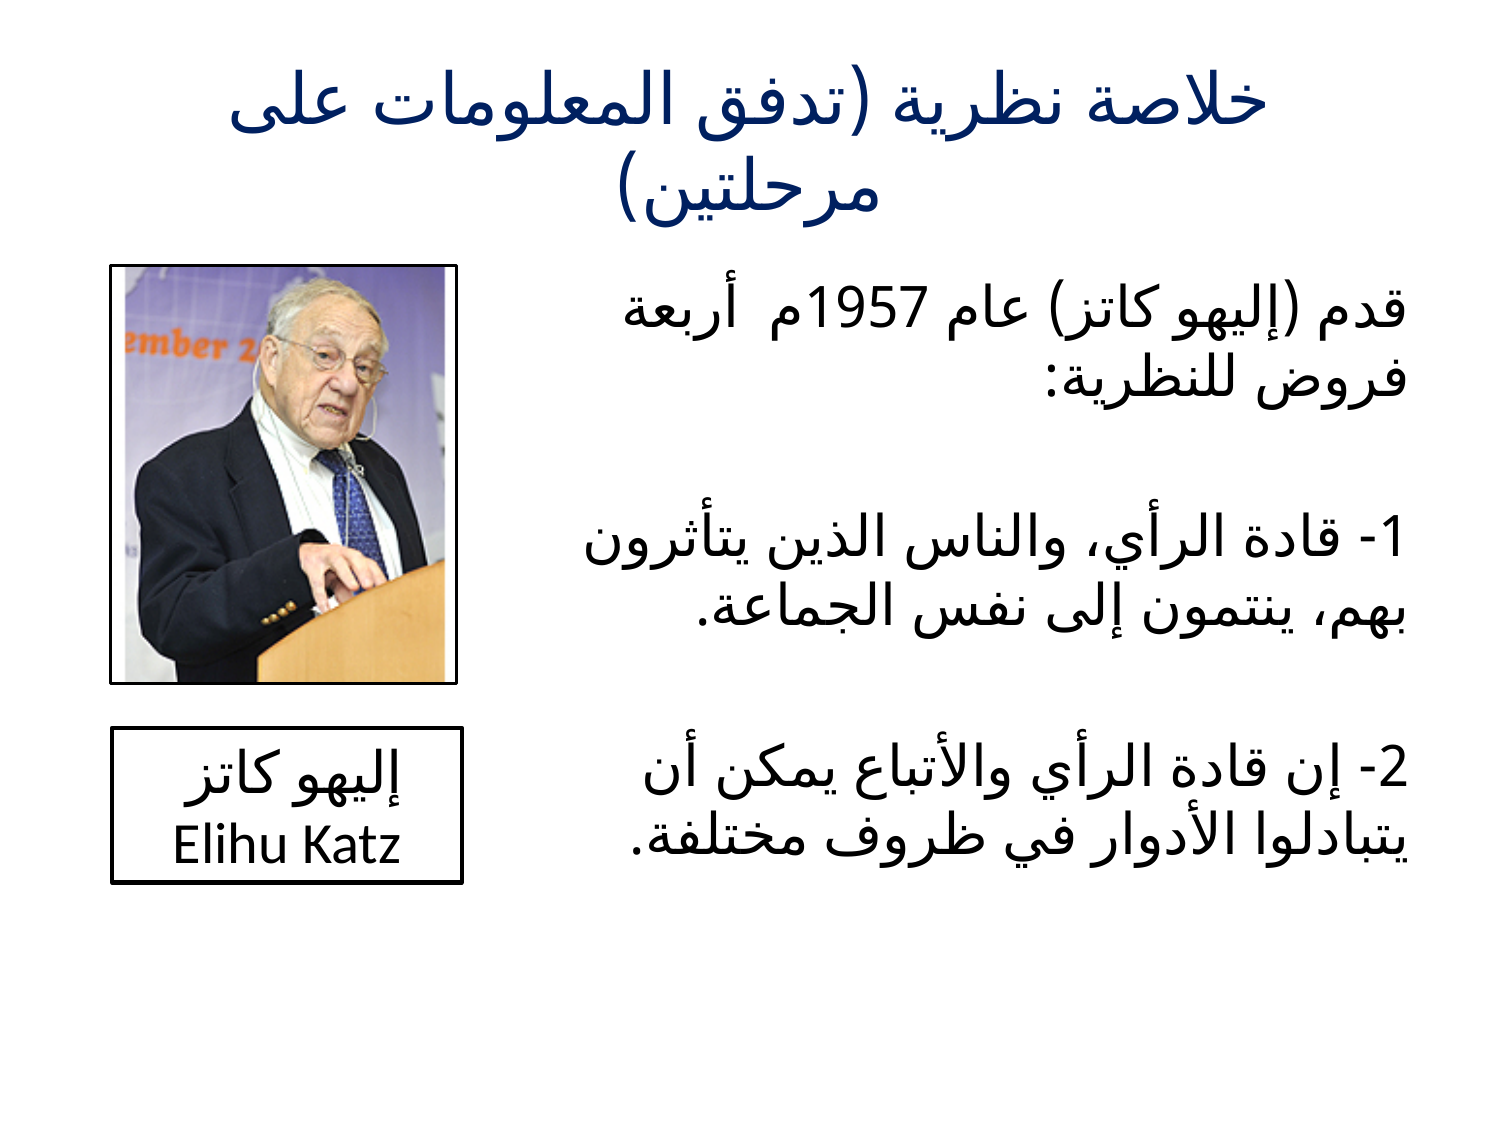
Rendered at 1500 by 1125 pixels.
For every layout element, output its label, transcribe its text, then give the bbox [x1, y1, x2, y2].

title خلاصة نظرية (تدفق المعلومات على مرحلتين) [75, 45, 1425, 233]
list قدم (إليهو كاتز) عام 1957م أربعة فروض للنظرية: 1- قادة الرأي، والناس الذين يتأثرون بهم، ينتمون إلى نفس الجماعة. 2- إن قادة الرأي والأتباع يمكن أن يتبادلوا الأدوار في ظروف مختلفة. [561, 262, 1425, 941]
picture [111, 266, 455, 683]
text_box إليهو كاتز Elihu Katz [110, 726, 464, 885]
